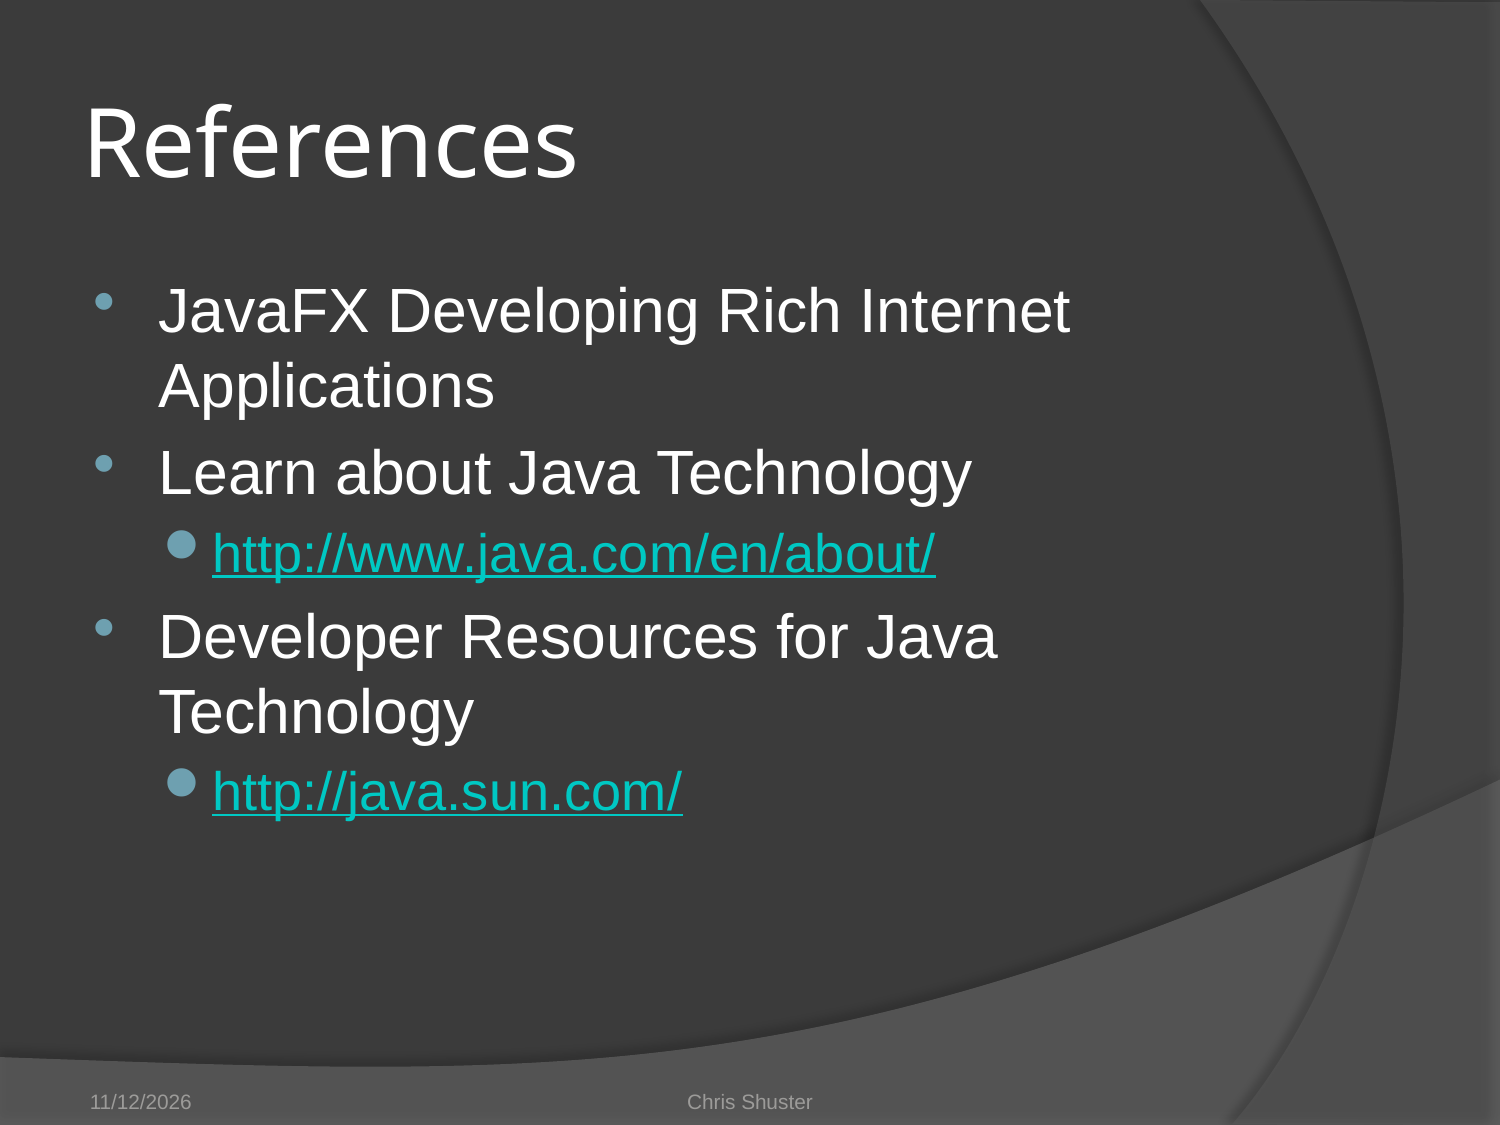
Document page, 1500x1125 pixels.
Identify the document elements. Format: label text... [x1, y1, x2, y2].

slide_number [75, 1053, 425, 1114]
footer Chris Shuster [512, 1053, 988, 1114]
list JavaFX Developing Rich Internet Applications Learn about Java Technology http://www.java.com/en/about/ Developer Resources for Java Technology http://java.sun.com/ [75, 262, 1300, 1005]
title References [75, 45, 1300, 233]
